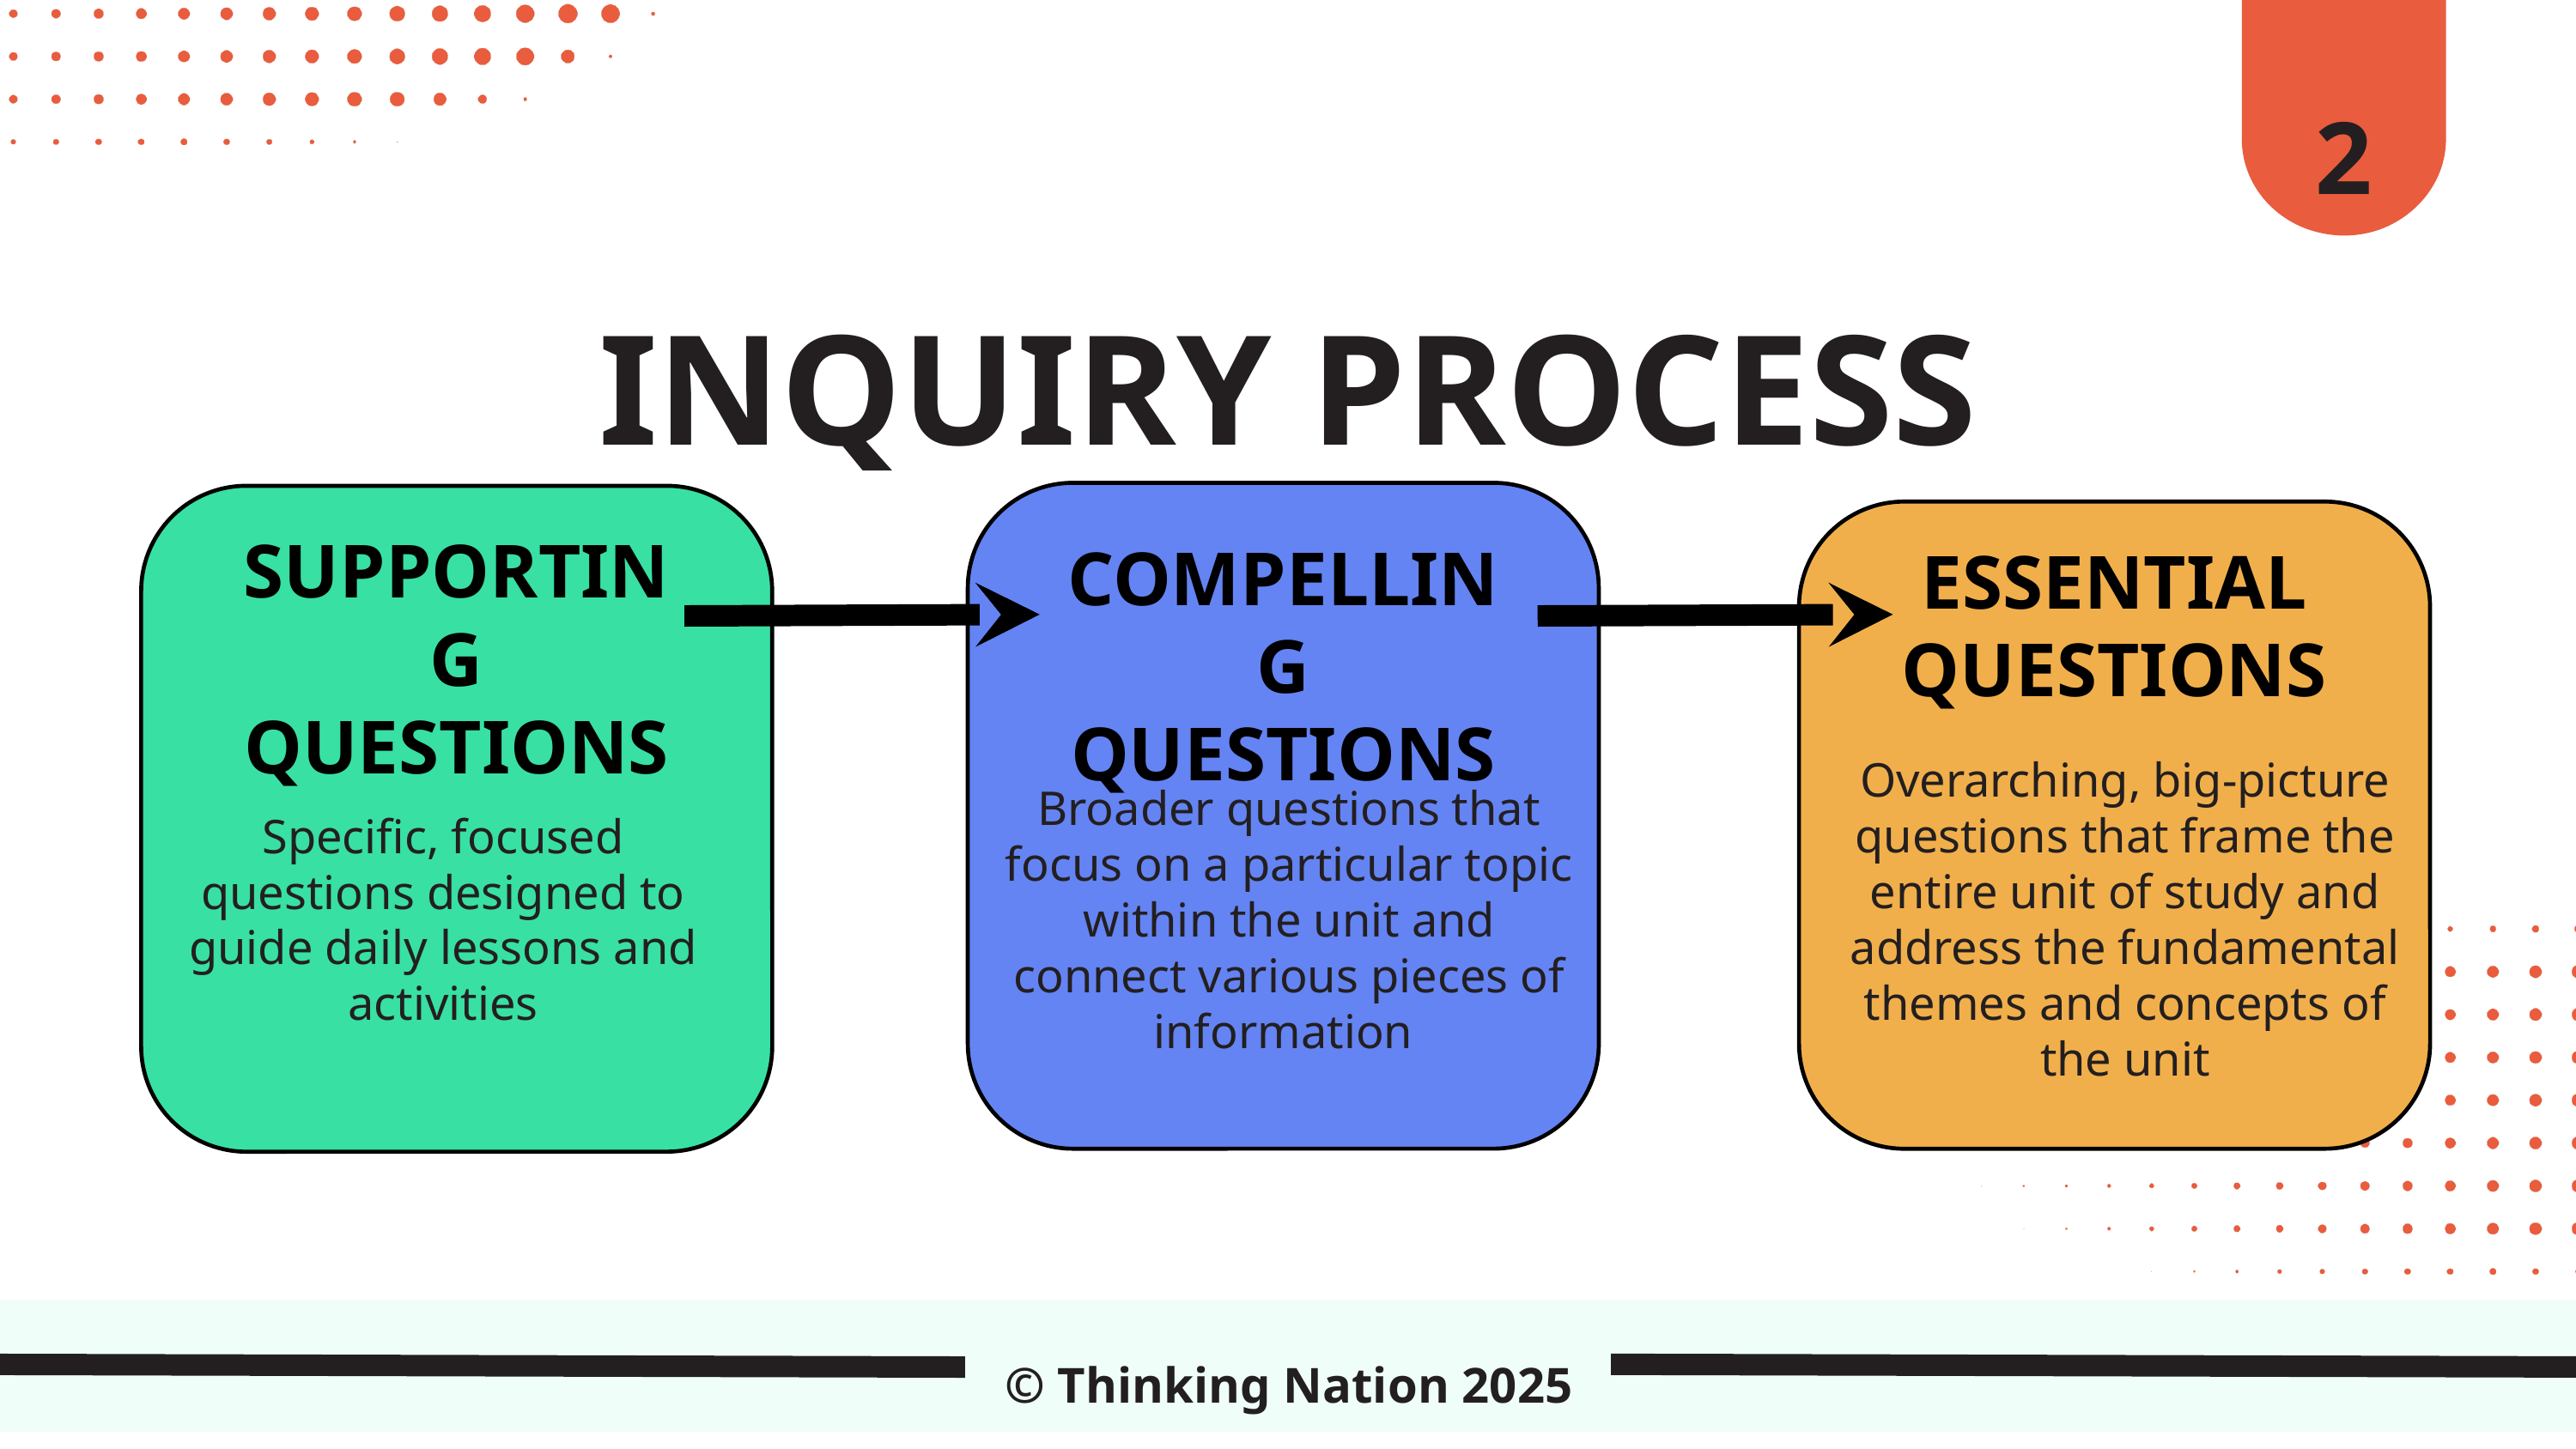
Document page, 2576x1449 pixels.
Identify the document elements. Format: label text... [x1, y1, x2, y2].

text_box COMPELLING QUESTIONS [1029, 518, 1538, 809]
text_box [141, 485, 773, 1152]
text_box [968, 624, 1600, 1149]
text_box Broader questions that focus on a particular topic within the unit and connect various pieces of information [996, 779, 1583, 1058]
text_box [0, 1299, 2576, 1433]
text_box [2233, 0, 2455, 236]
text_box [1938, 925, 2576, 1275]
text_box ESSENTIAL QUESTIONS [1860, 522, 2369, 724]
text_box [0, 0, 660, 145]
text_box Specific, focused questions designed to guide daily lessons and activities [188, 806, 698, 1030]
text_box [1799, 501, 2431, 1149]
text_box INQUIRY PROCESS [359, 220, 2216, 476]
text_box Overarching, big-picture questions that frame the entire unit of study and address the fundamental themes and concepts of the unit [1849, 750, 2402, 1086]
text_box [968, 482, 1599, 613]
text_box SUPPORTING QUESTIONS [221, 524, 693, 789]
